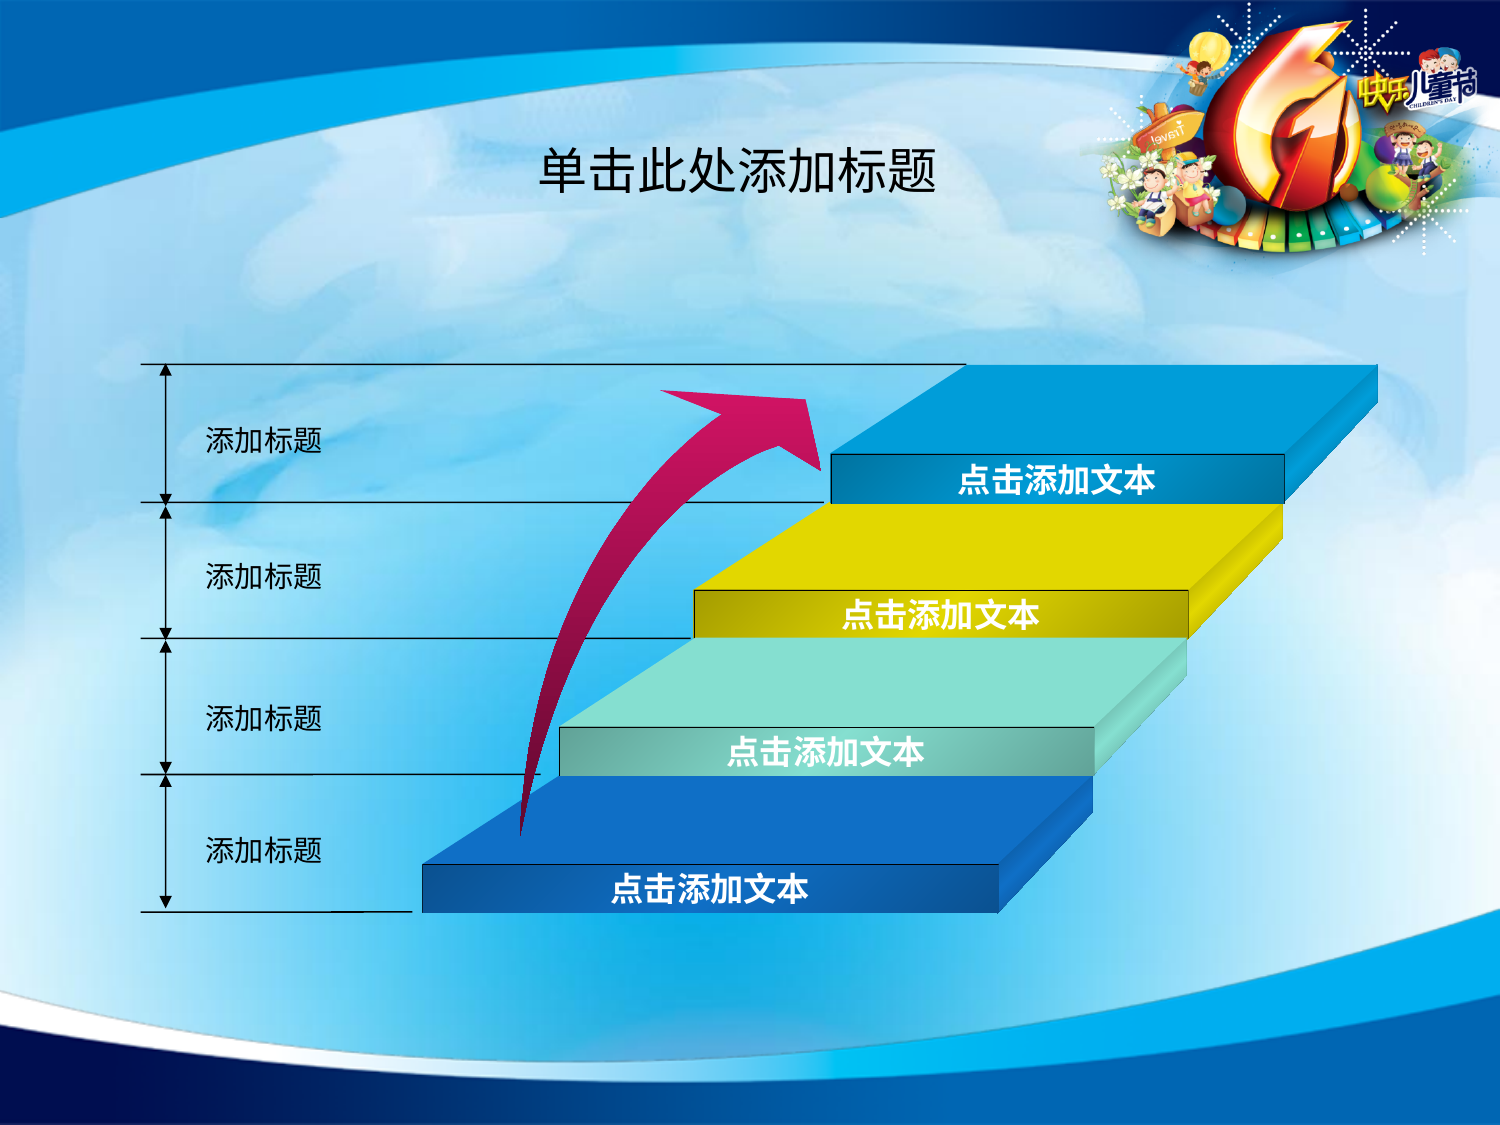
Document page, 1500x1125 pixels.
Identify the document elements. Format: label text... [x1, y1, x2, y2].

picture [0, 0, 1500, 1125]
title 单击此处添加标题 [457, 117, 1018, 223]
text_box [140, 362, 1379, 914]
